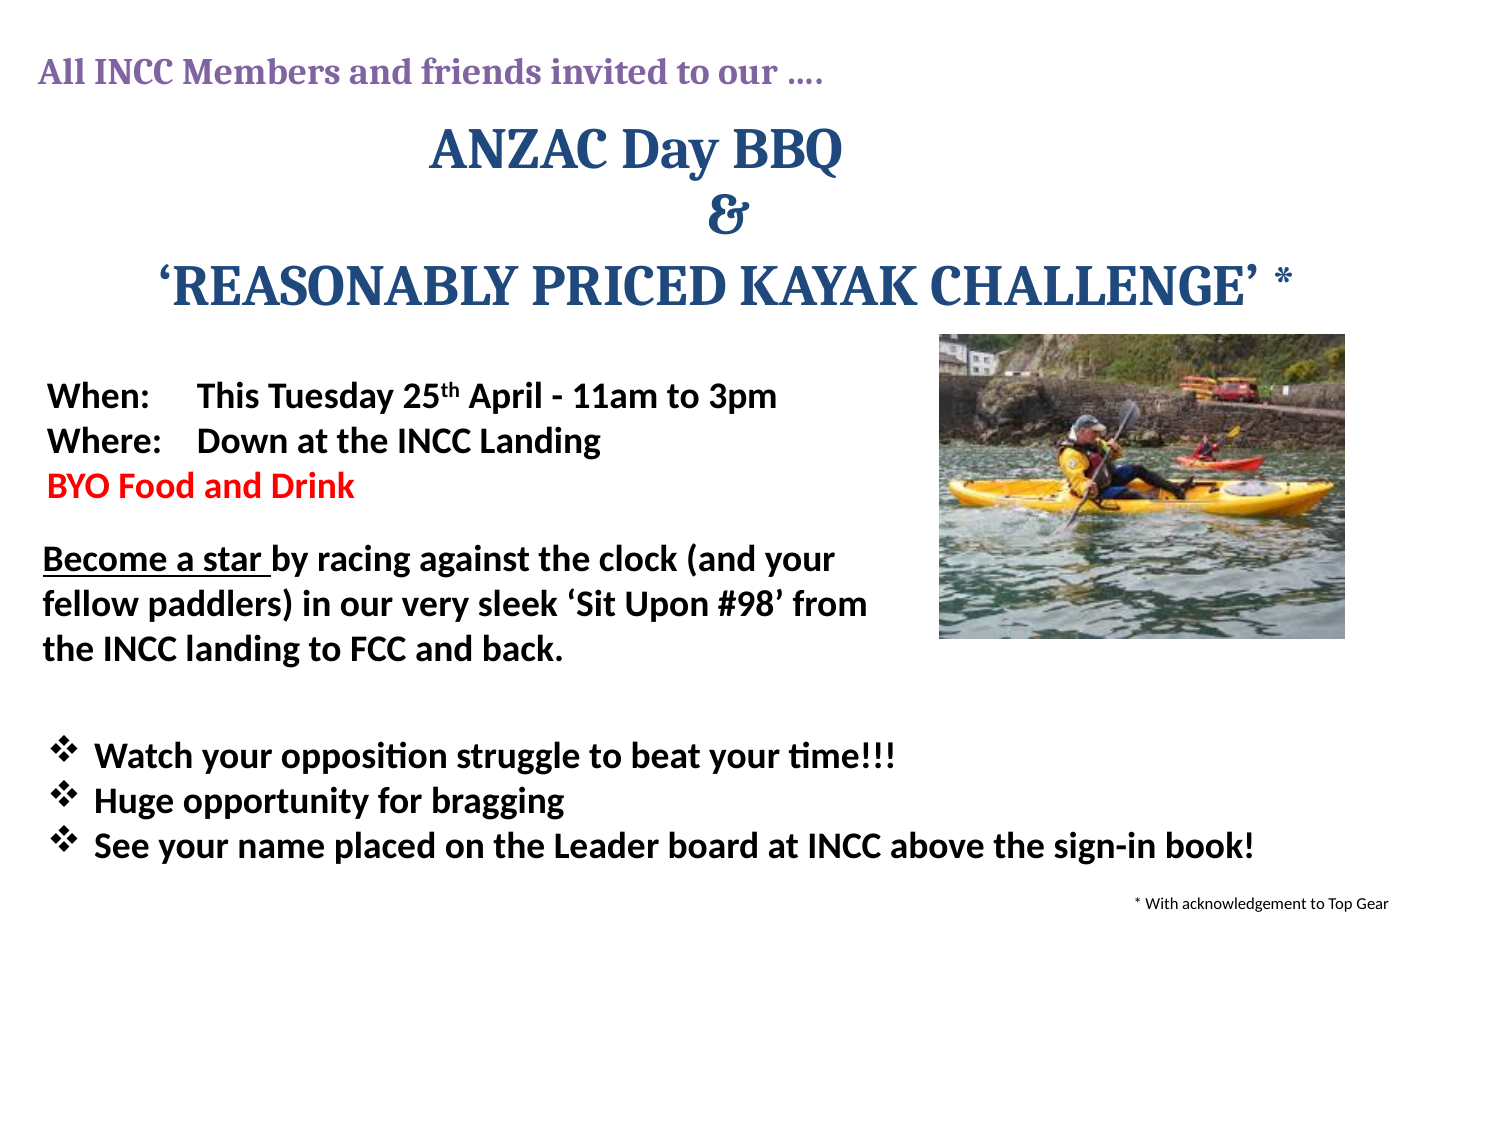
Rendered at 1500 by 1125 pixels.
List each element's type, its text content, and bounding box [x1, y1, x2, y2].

text_box ANZAC Day BBQ [414, 102, 859, 169]
text_box [732, 358, 768, 401]
text_box Become a star by racing against the clock (and your fellow paddlers) in our very sleek ‘Sit Upon #98’ from the INCC landing to FCC and back. [27, 527, 914, 677]
text_box & ‘REASONABLY PRICED KAYAK CHALLENGE’ * [144, 169, 1313, 325]
text_box When: This Tuesday 25th April - 11am to 3pm Where: Down at the INCC Landing BYO Food and Drink [31, 350, 821, 527]
text_box * With acknowledgement to Top Gear [1118, 885, 1405, 921]
picture [939, 334, 1345, 640]
text_box All INCC Members and friends invited to our …. [23, 39, 840, 145]
text_box Watch your opposition struggle to beat your time!!! Huge opportunity for bragging See your name placed on the Leader board at INCC above the sign-in book! [32, 678, 1345, 919]
